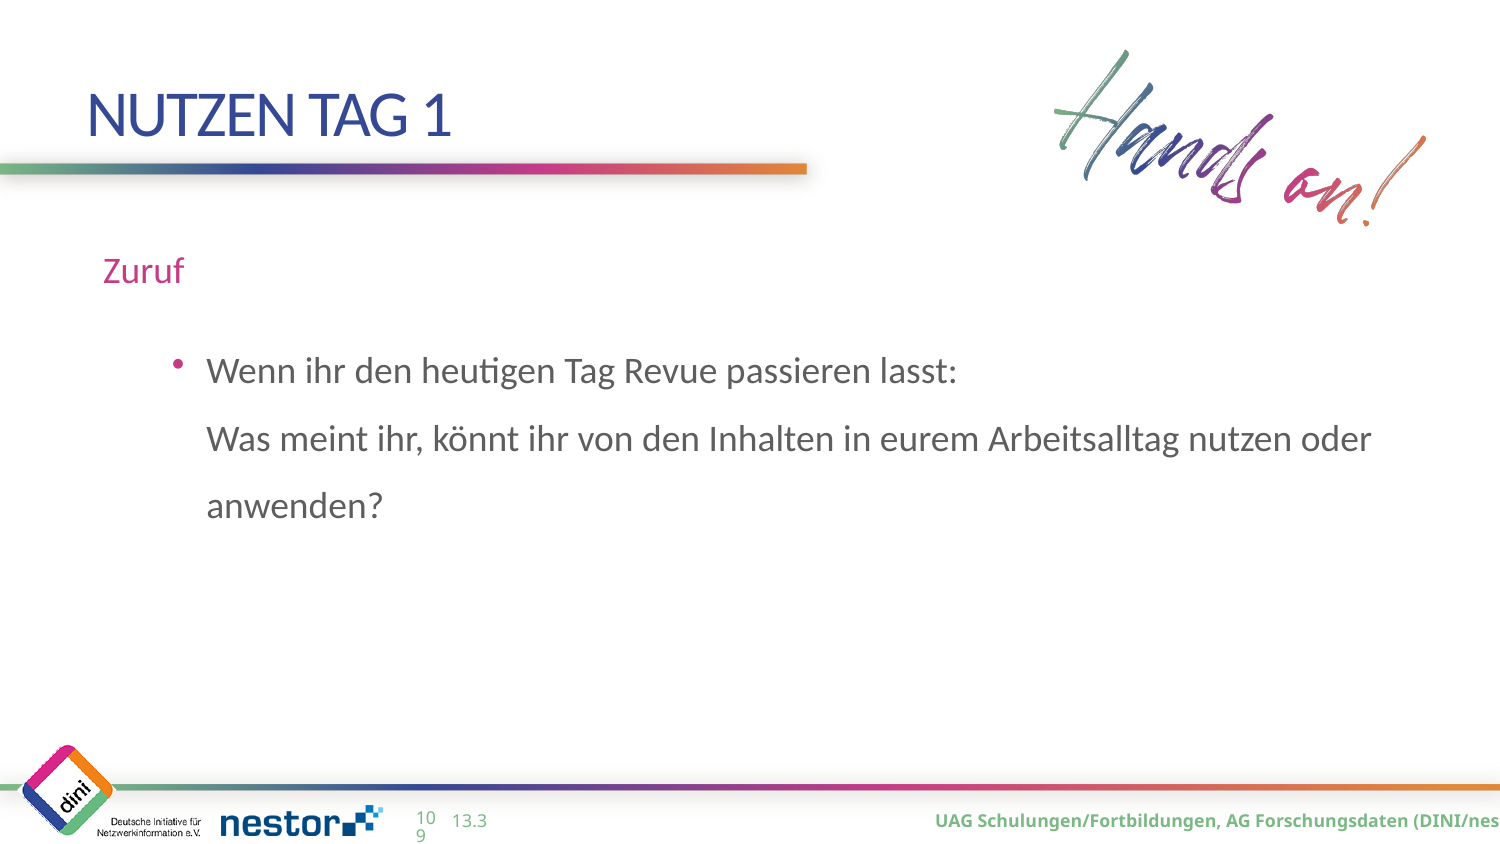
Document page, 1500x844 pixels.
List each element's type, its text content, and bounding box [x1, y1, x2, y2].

title Nutzen Tag 1 [77, 61, 1423, 158]
slide_number 108 [406, 801, 454, 841]
list Zuruf [88, 238, 1432, 301]
picture [1423, 817, 1428, 825]
text_box 13.3 [433, 801, 502, 838]
picture [1280, 819, 1289, 825]
picture [0, 138, 837, 204]
picture [1035, 49, 1426, 238]
list Wenn ihr den heutigen Tag Revue passieren lasst: Was meint ihr, könnt ihr von den Inhalten in eurem Arbeitsalltag nutzen oder anwenden? [157, 316, 1400, 773]
picture [0, 731, 1500, 844]
